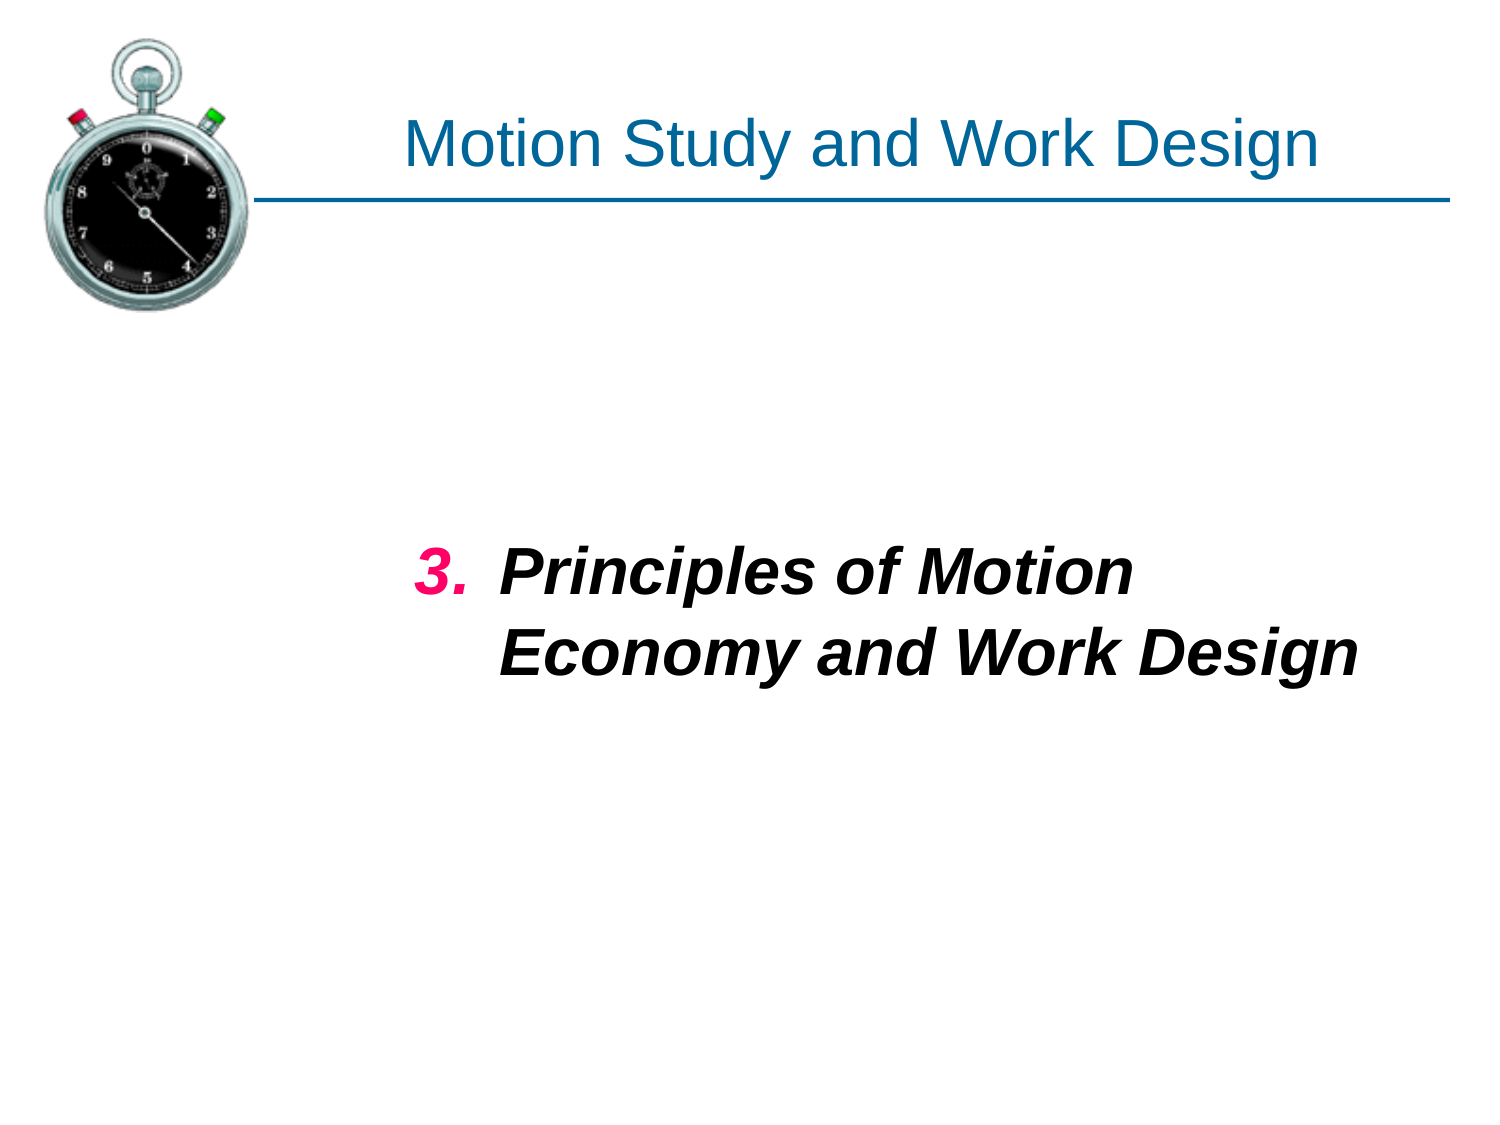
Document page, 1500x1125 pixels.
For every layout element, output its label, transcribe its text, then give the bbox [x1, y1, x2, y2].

picture [37, 37, 254, 313]
list Principles of Motion Economy and Work Design [399, 237, 1450, 975]
title Motion Study and Work Design [275, 37, 1450, 188]
